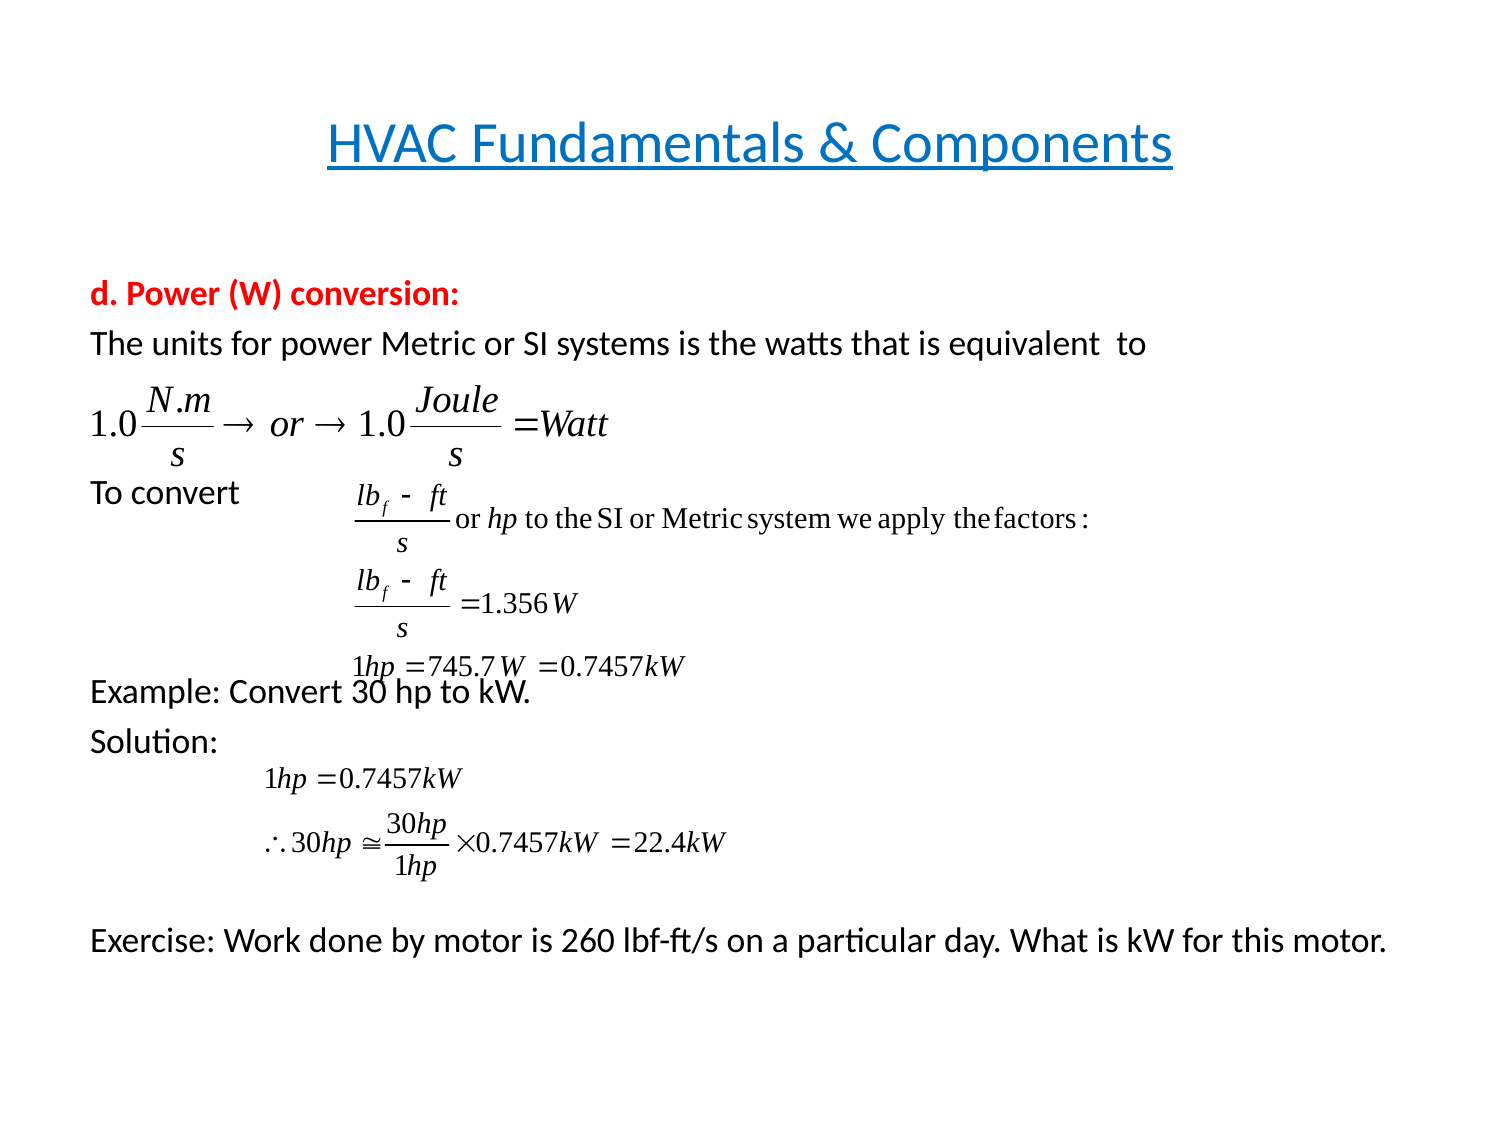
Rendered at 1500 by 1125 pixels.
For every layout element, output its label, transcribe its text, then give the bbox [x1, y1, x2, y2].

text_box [87, 374, 620, 476]
list d. Power (W) conversion: The units for power Metric or SI systems is the watts that is equivalent to To convert Example: Convert 30 hp to kW. Solution: Exercise: Work done by motor is 260 lbf-ft/s on a particular day. What is kW for this motor. [75, 262, 1425, 1005]
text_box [262, 762, 736, 888]
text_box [349, 474, 1093, 690]
title HVAC Fundamentals & Components [75, 45, 1425, 233]
